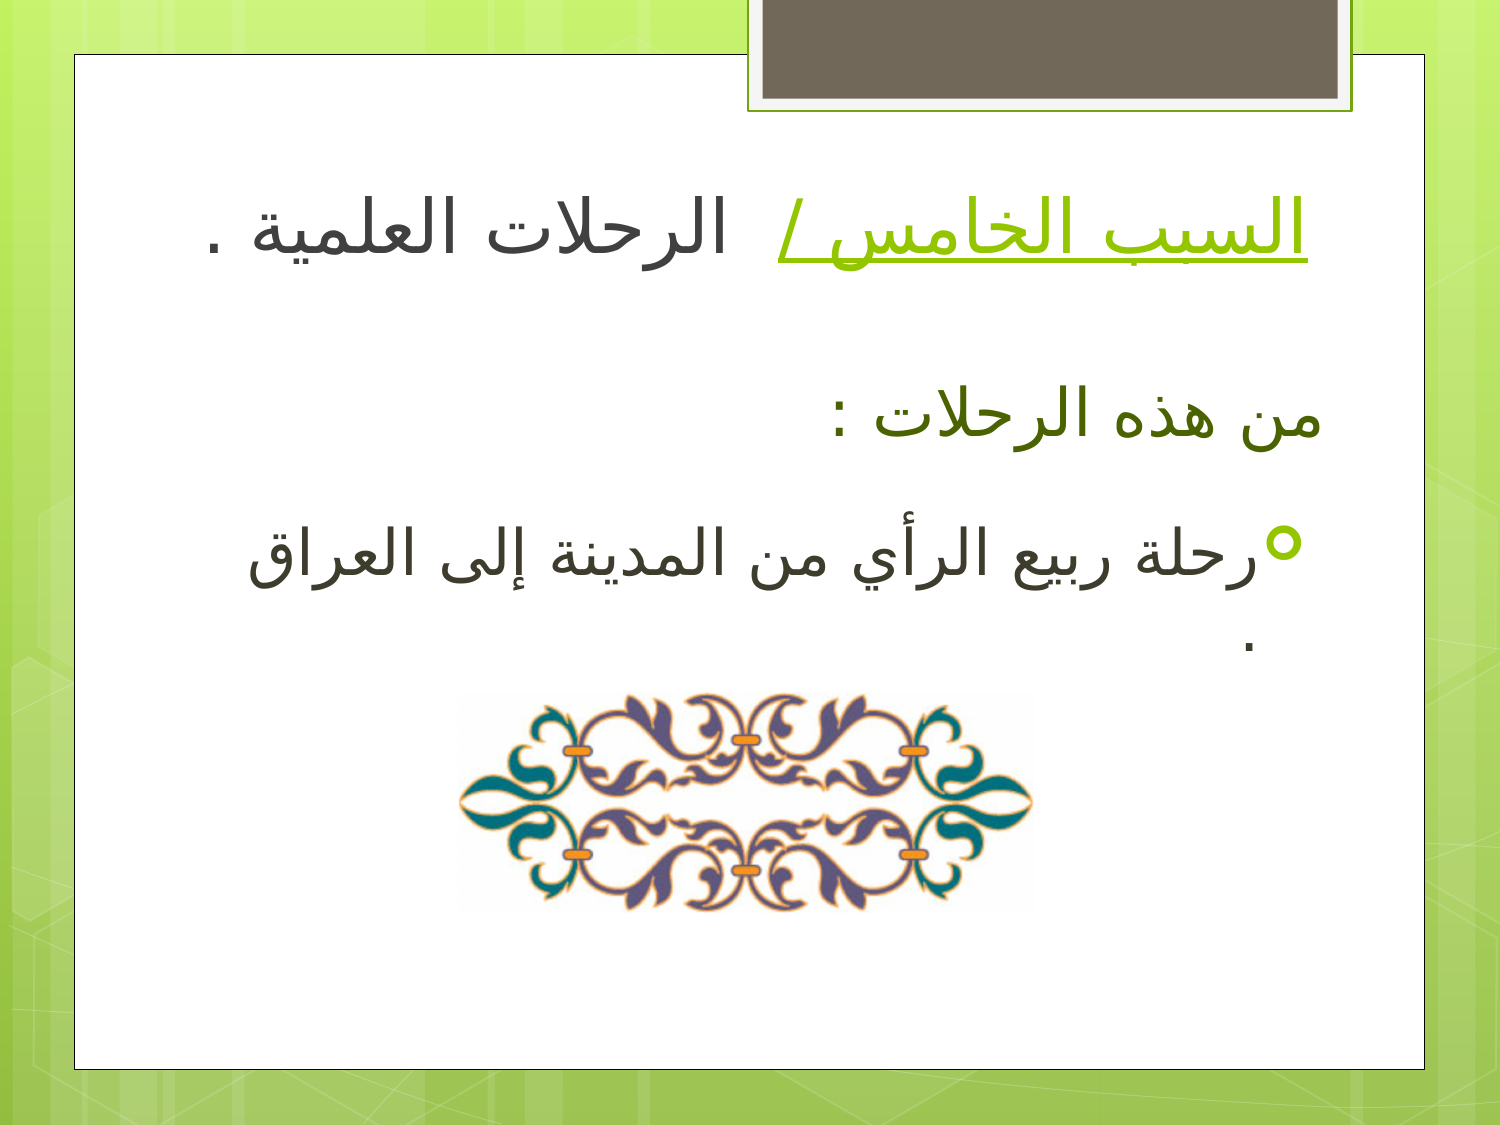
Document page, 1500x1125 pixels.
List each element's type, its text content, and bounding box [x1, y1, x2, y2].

list رحلة ربيع الرأي من المدينة إلى العراق . [217, 503, 1330, 673]
picture [459, 514, 1033, 1091]
text_box من هذه الرحلات : [690, 362, 1341, 458]
title السبب الخامس / الرحلات العلمية . [171, 268, 1324, 457]
